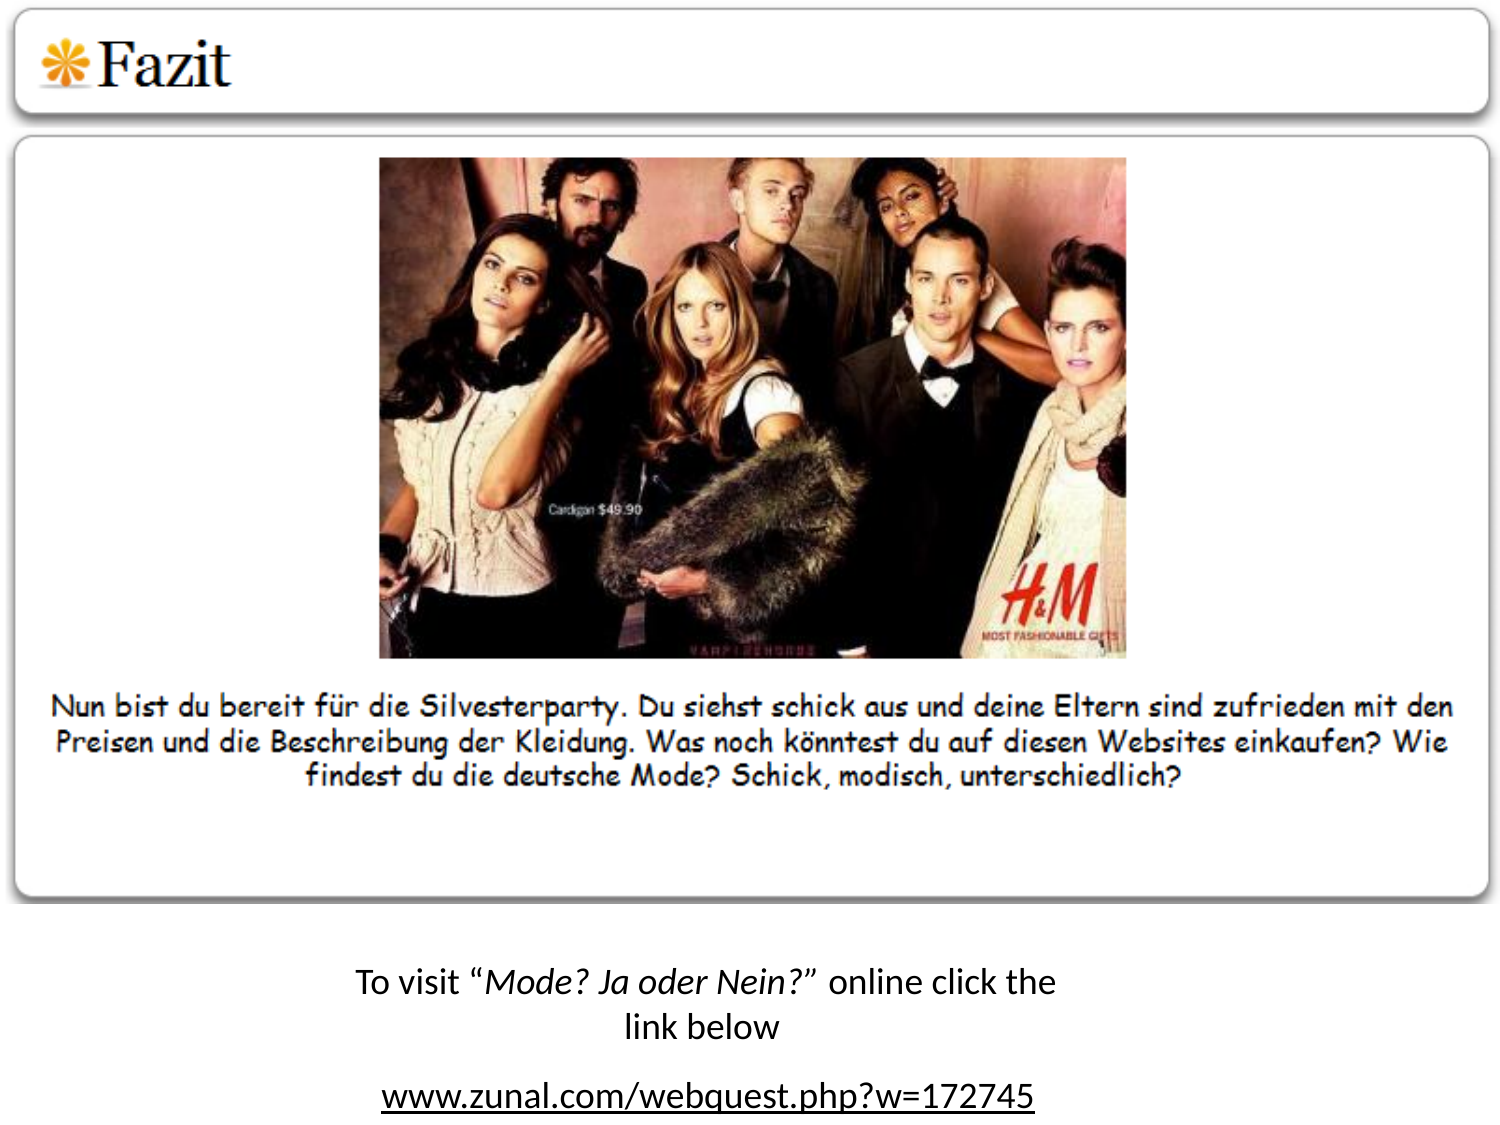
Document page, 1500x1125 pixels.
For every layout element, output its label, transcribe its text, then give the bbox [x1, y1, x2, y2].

text_box www.zunal.com/webquest.php?w=172745 [362, 1055, 1063, 1124]
picture [0, 0, 1500, 904]
text_box To visit “Mode? Ja oder Nein?” online click the link below [337, 949, 1075, 1055]
